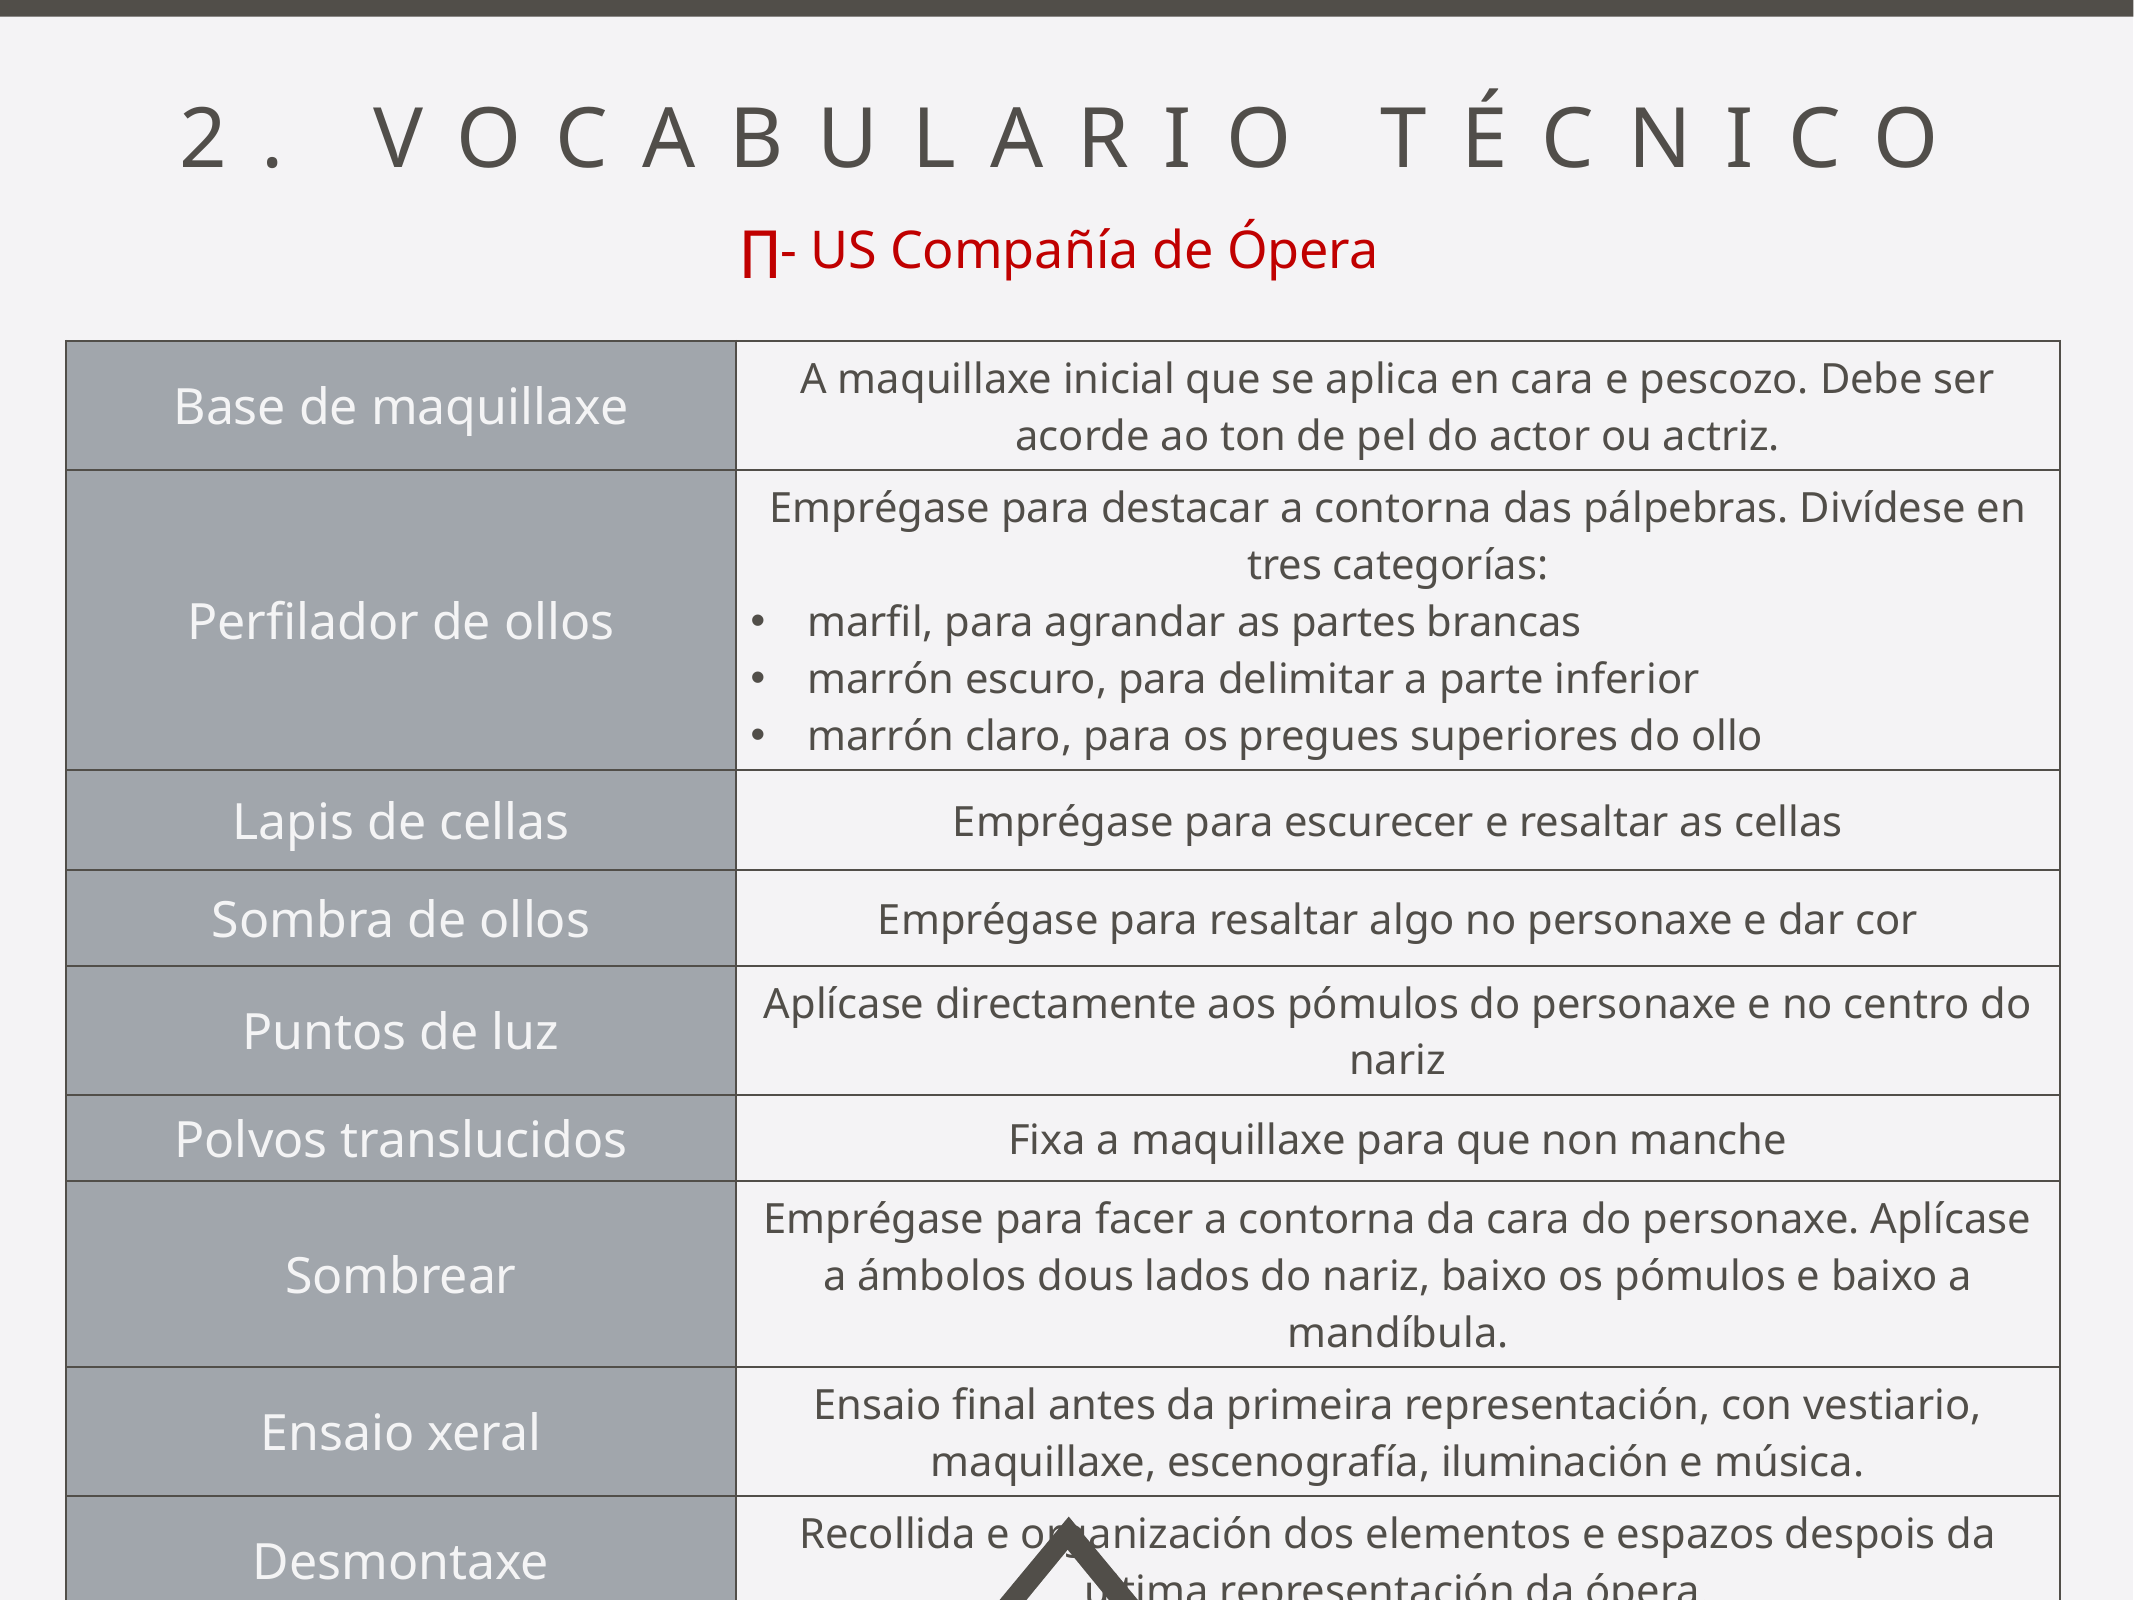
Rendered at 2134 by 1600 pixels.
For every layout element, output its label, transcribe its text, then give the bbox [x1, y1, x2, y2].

table_header A maquillaxe inicial que se aplica en cara e pescozo. Debe ser acorde ao ton de pel do actor ou actriz. [737, 342, 2059, 469]
table_cell Sombra de ollos [67, 871, 735, 965]
table_cell Perfilador de ollos [67, 471, 735, 769]
table_cell Lapis de cellas [67, 771, 735, 869]
table_cell Desmontaxe [67, 1497, 735, 1600]
table_cell Aplícase directamente aos pómulos do personaxe e no centro do nariz [737, 967, 2059, 1094]
text_box 2. Vocabulario técnico [105, 76, 2014, 242]
table_cell Recollida e organización dos elementos e espazos despois da última representación da ópera. [737, 1497, 2059, 1600]
table_header Base de maquillaxe [67, 342, 735, 469]
table_cell Ensaio final antes da primeira representación, con vestiario, maquillaxe, escenografía, iluminación e música. [737, 1368, 2059, 1495]
table_cell Puntos de luz [67, 967, 735, 1094]
table_cell Polvos translucidos [67, 1096, 735, 1180]
table_cell Emprégase para escurecer e resaltar as cellas [737, 771, 2059, 869]
table_cell Sombrear [67, 1182, 735, 1366]
table_cell Emprégase para destacar a contorna das pálpebras. Divídese en tres categorías: marfil, para agrandar as partes brancas marrón escuro, para delimitar a parte inferior marrón claro, para os pregues superiores do ollo [737, 471, 2059, 769]
table_cell Fixa a maquillaxe para que non manche [737, 1096, 2059, 1180]
table_cell Emprégase para resaltar algo no personaxe e dar cor [737, 871, 2059, 965]
table_cell Ensaio xeral [67, 1368, 735, 1495]
text_box ∏- US Compañía de Ópera [420, 208, 1700, 276]
table_cell Emprégase para facer a contorna da cara do personaxe. Aplícase a ámbolos dous lados do nariz, baixo os pómulos e baixo a mandíbula. [737, 1182, 2059, 1366]
